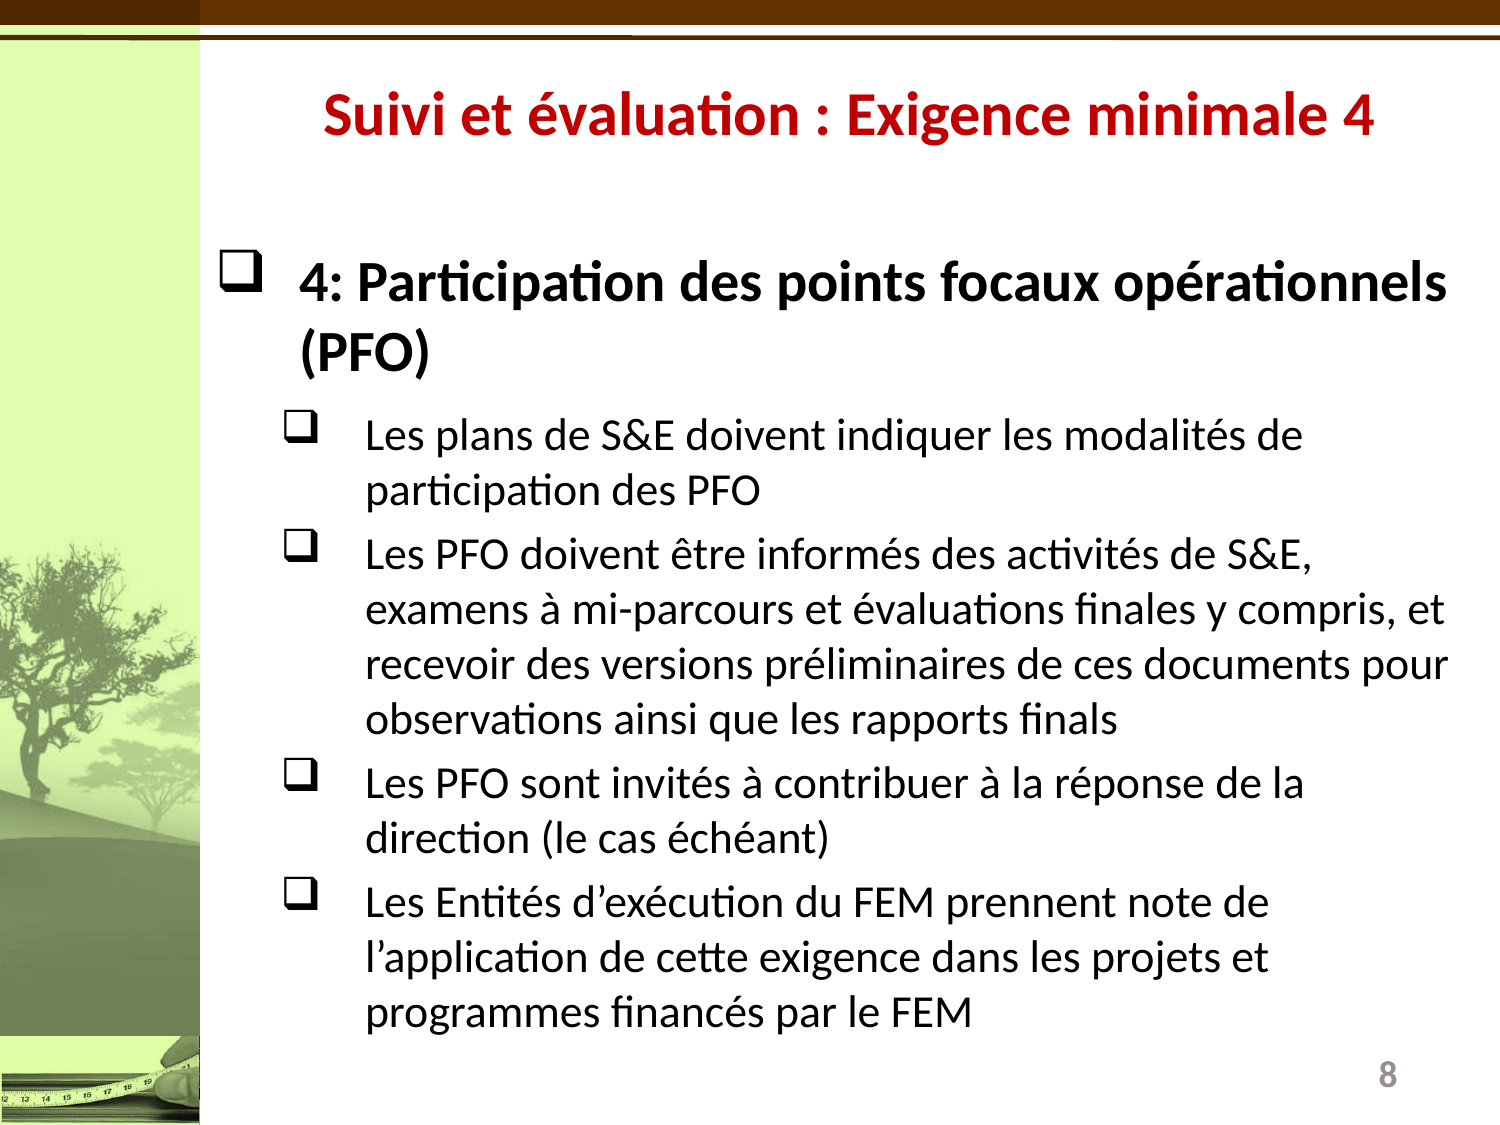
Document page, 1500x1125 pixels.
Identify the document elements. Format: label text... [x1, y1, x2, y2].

picture [0, 1036, 199, 1125]
slide_number 8 [1074, 1042, 1413, 1103]
list 4: Participation des points focaux opérationnels (PFO) Les plans de S&E doivent indiquer les modalités de participation des PFO Les PFO doivent être informés des activités de S&E, examens à mi-parcours et évaluations finales y compris, et recevoir des versions préliminaires de ces documents pour observations ainsi que les rapports finals Les PFO sont invités à contribuer à la réponse de la direction (le cas échéant) Les Entités d’exécution du FEM prennent note de l’application de cette exigence dans les projets et programmes financés par le FEM [199, 235, 1476, 1125]
title Suivi et évaluation : Exigence minimale 4 [199, 44, 1500, 176]
